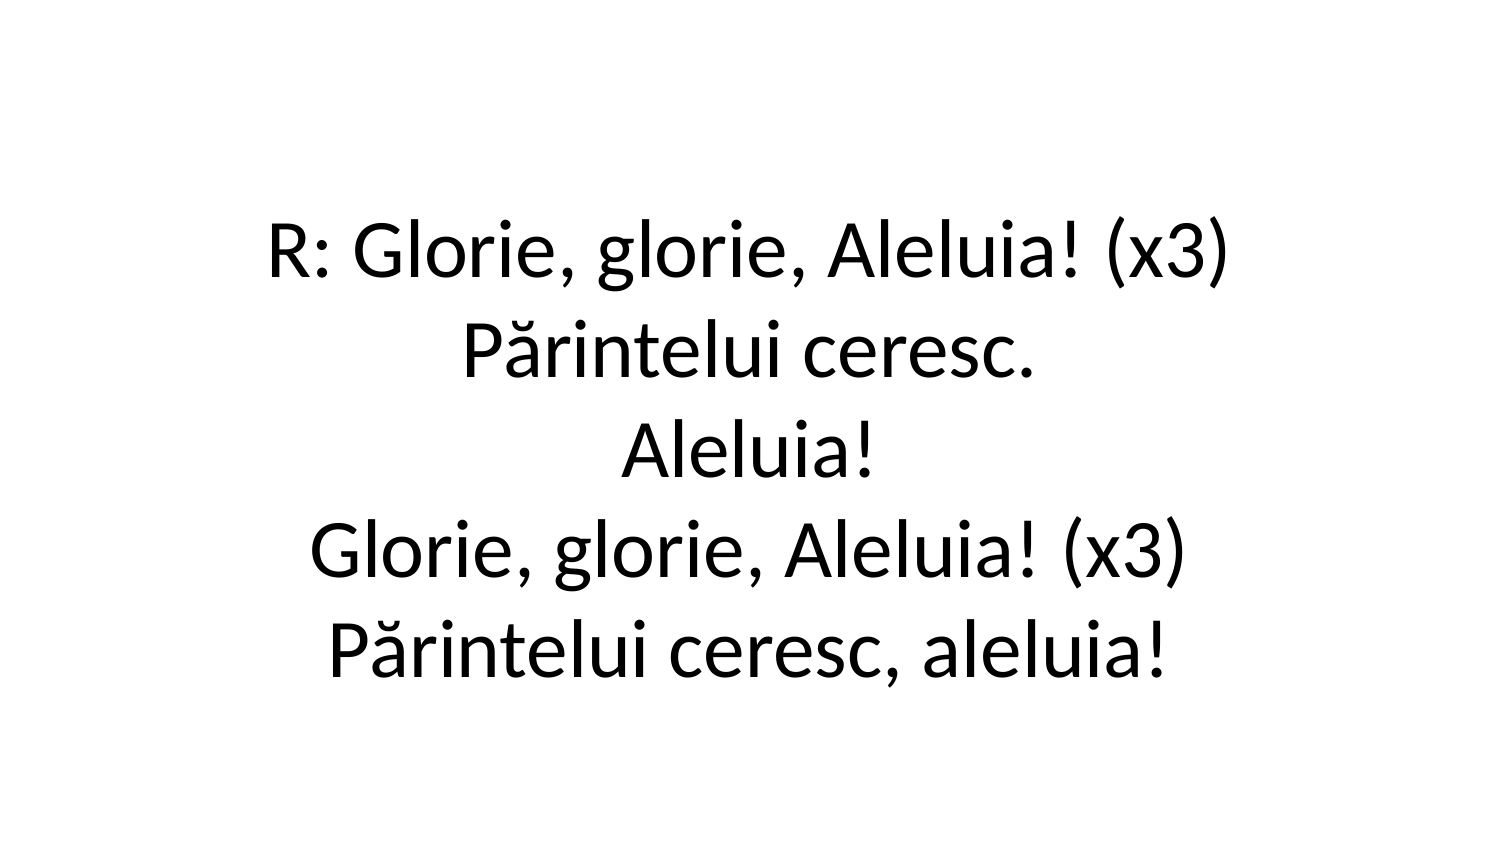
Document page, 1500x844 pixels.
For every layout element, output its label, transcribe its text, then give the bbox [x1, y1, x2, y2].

text_box R: Glorie, glorie, Aleluia! (x3) Părintelui ceresc. Aleluia! Glorie, glorie, Aleluia! (x3) Părintelui ceresc, aleluia! [251, 142, 1249, 702]
